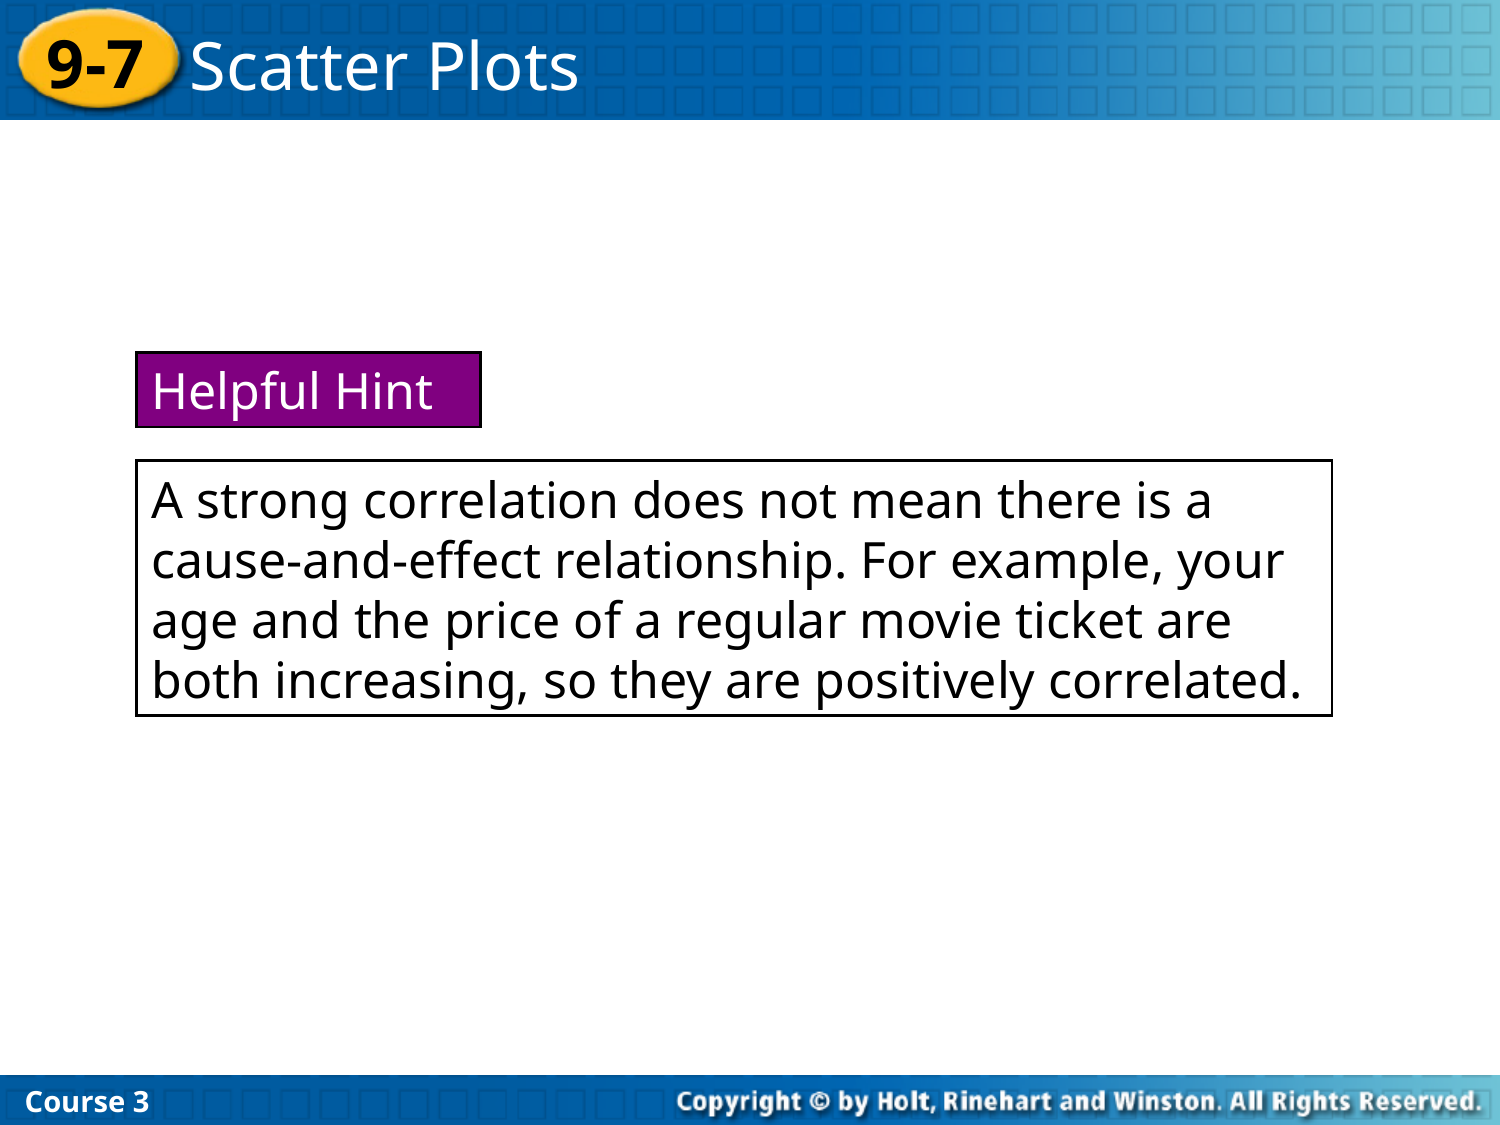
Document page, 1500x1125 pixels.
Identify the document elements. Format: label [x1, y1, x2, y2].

text_box [0, 0, 1500, 1125]
text_box [136, 350, 1333, 747]
